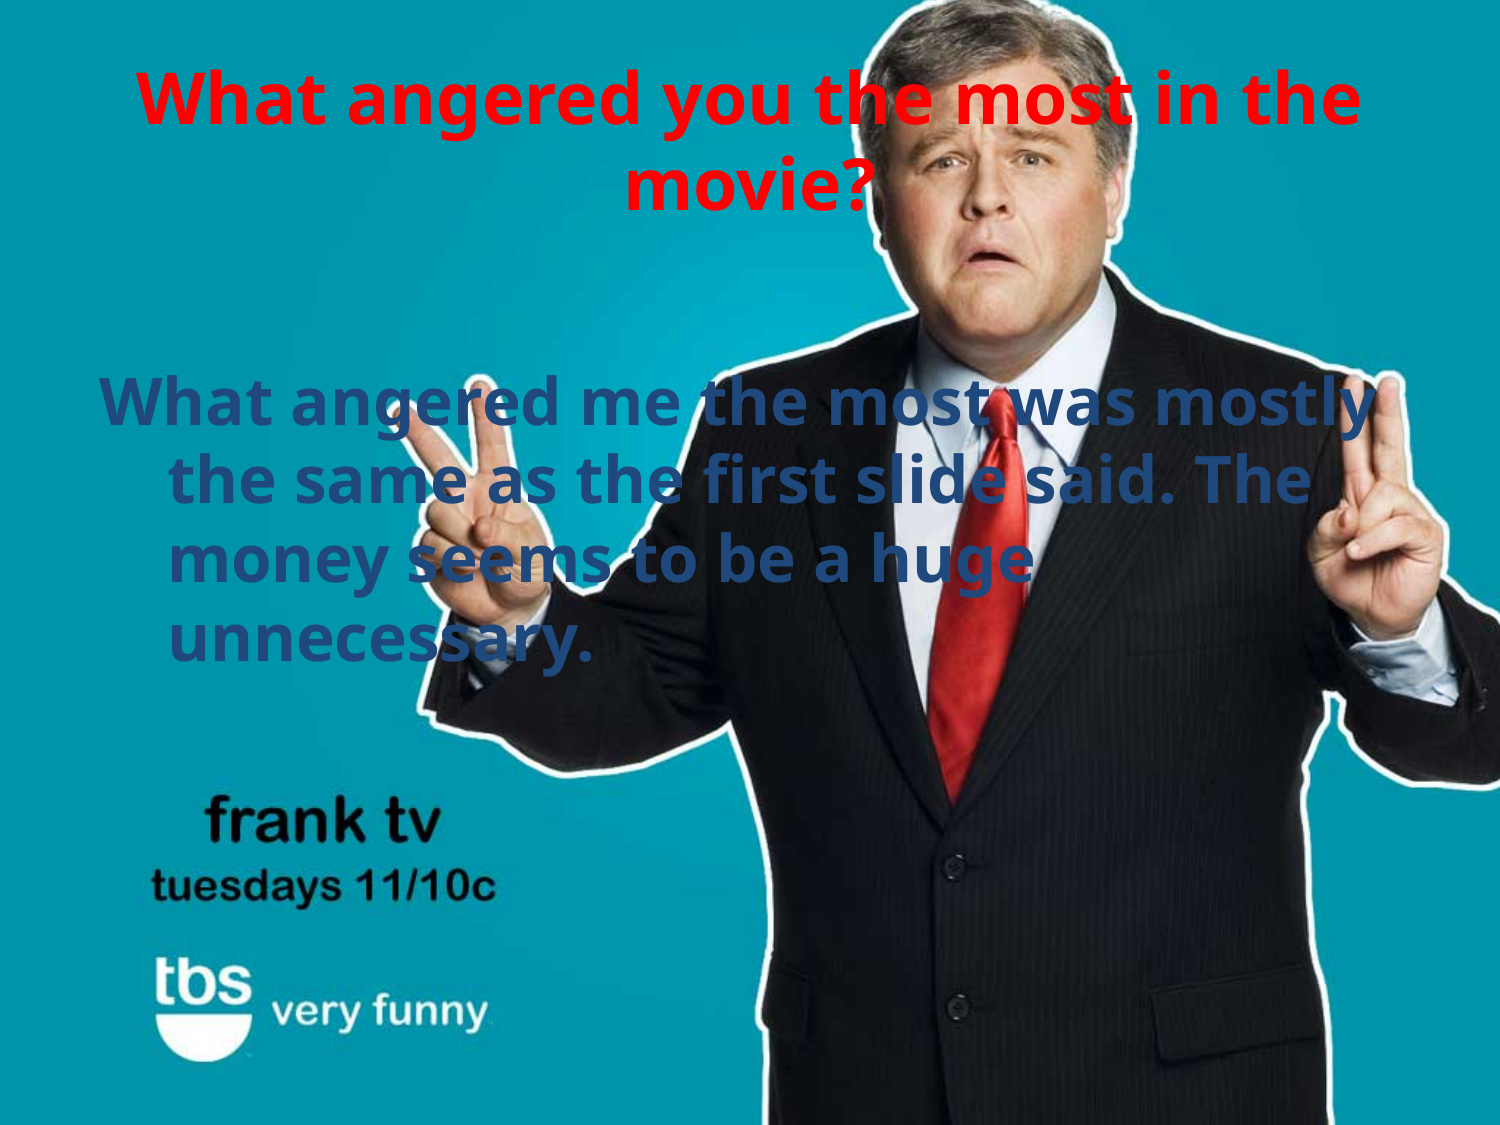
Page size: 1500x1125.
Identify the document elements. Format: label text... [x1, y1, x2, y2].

title What angered you the most in the movie? [75, 45, 1425, 233]
picture [0, 0, 1500, 1125]
list What angered me the most was mostly the same as the first slide said. The money seems to be a huge unnecessary. [62, 352, 1413, 1125]
